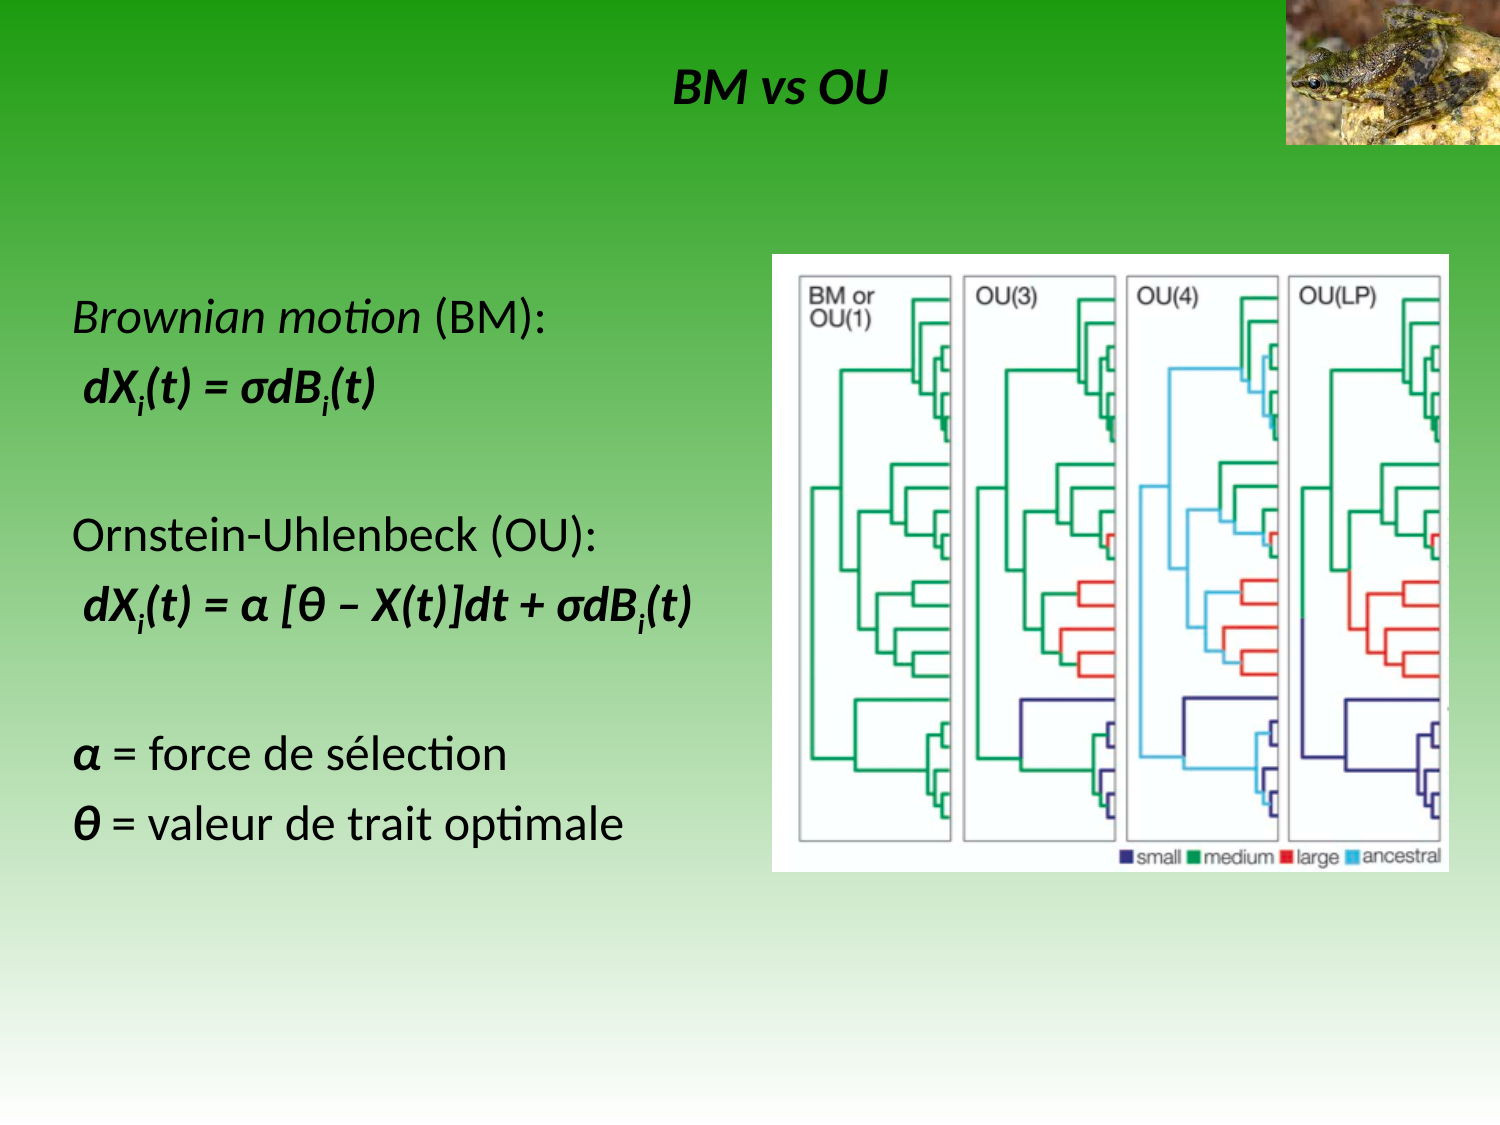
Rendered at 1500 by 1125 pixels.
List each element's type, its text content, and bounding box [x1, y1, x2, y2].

title BM vs OU [112, 43, 1449, 187]
picture [1286, 0, 1500, 146]
picture [772, 253, 1449, 872]
subtitle Brownian motion (BM): dXi(t) = σdBi(t) Ornstein-Uhlenbeck (OU): dXi(t) = α [θ – X(t)]dt + σdBi(t) α = force de sélection θ = valeur de trait optimale [56, 276, 755, 903]
